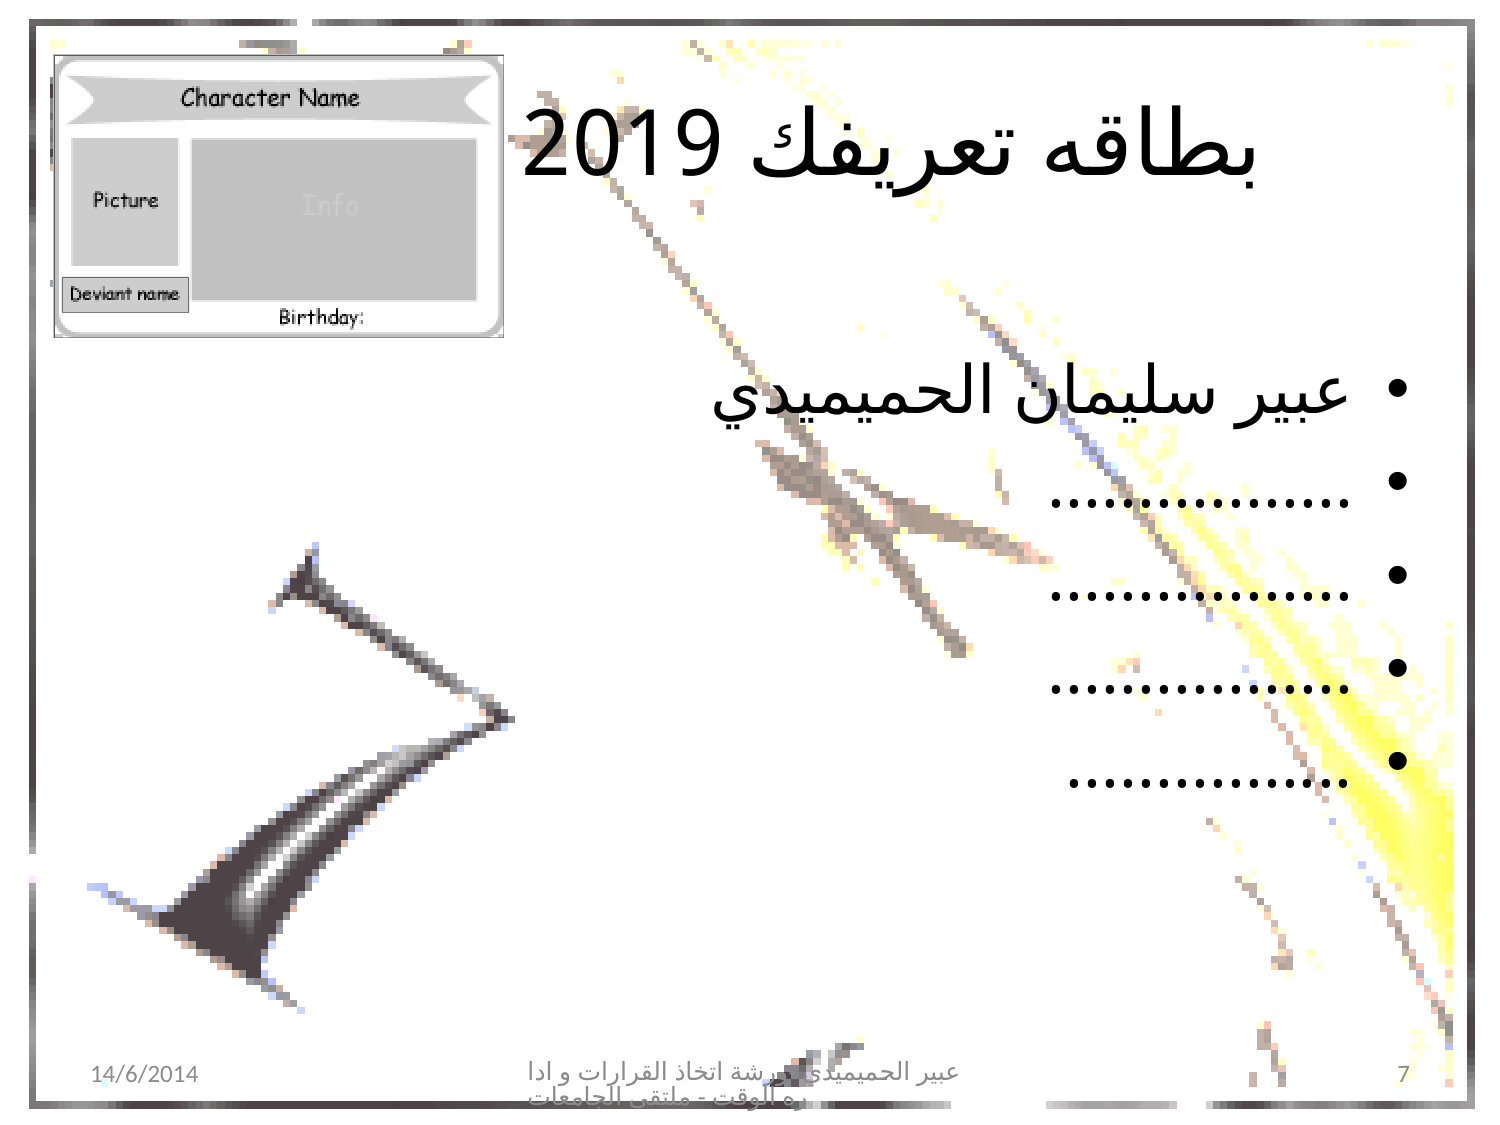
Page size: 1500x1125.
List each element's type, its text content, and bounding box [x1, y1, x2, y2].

footer عبير الحميميدي -ورشة اتخاذ القرارات و اداره الوقت - ملتقى الجامعات [512, 1042, 988, 1103]
title بطاقه تعريفك 2019 [334, 45, 1471, 233]
list عبير سليمان الحميميدي ................. ................. ................. ................ [75, 339, 1425, 1083]
picture [29, 19, 1475, 1109]
slide_number 7 [1074, 1042, 1425, 1103]
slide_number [75, 1042, 425, 1103]
